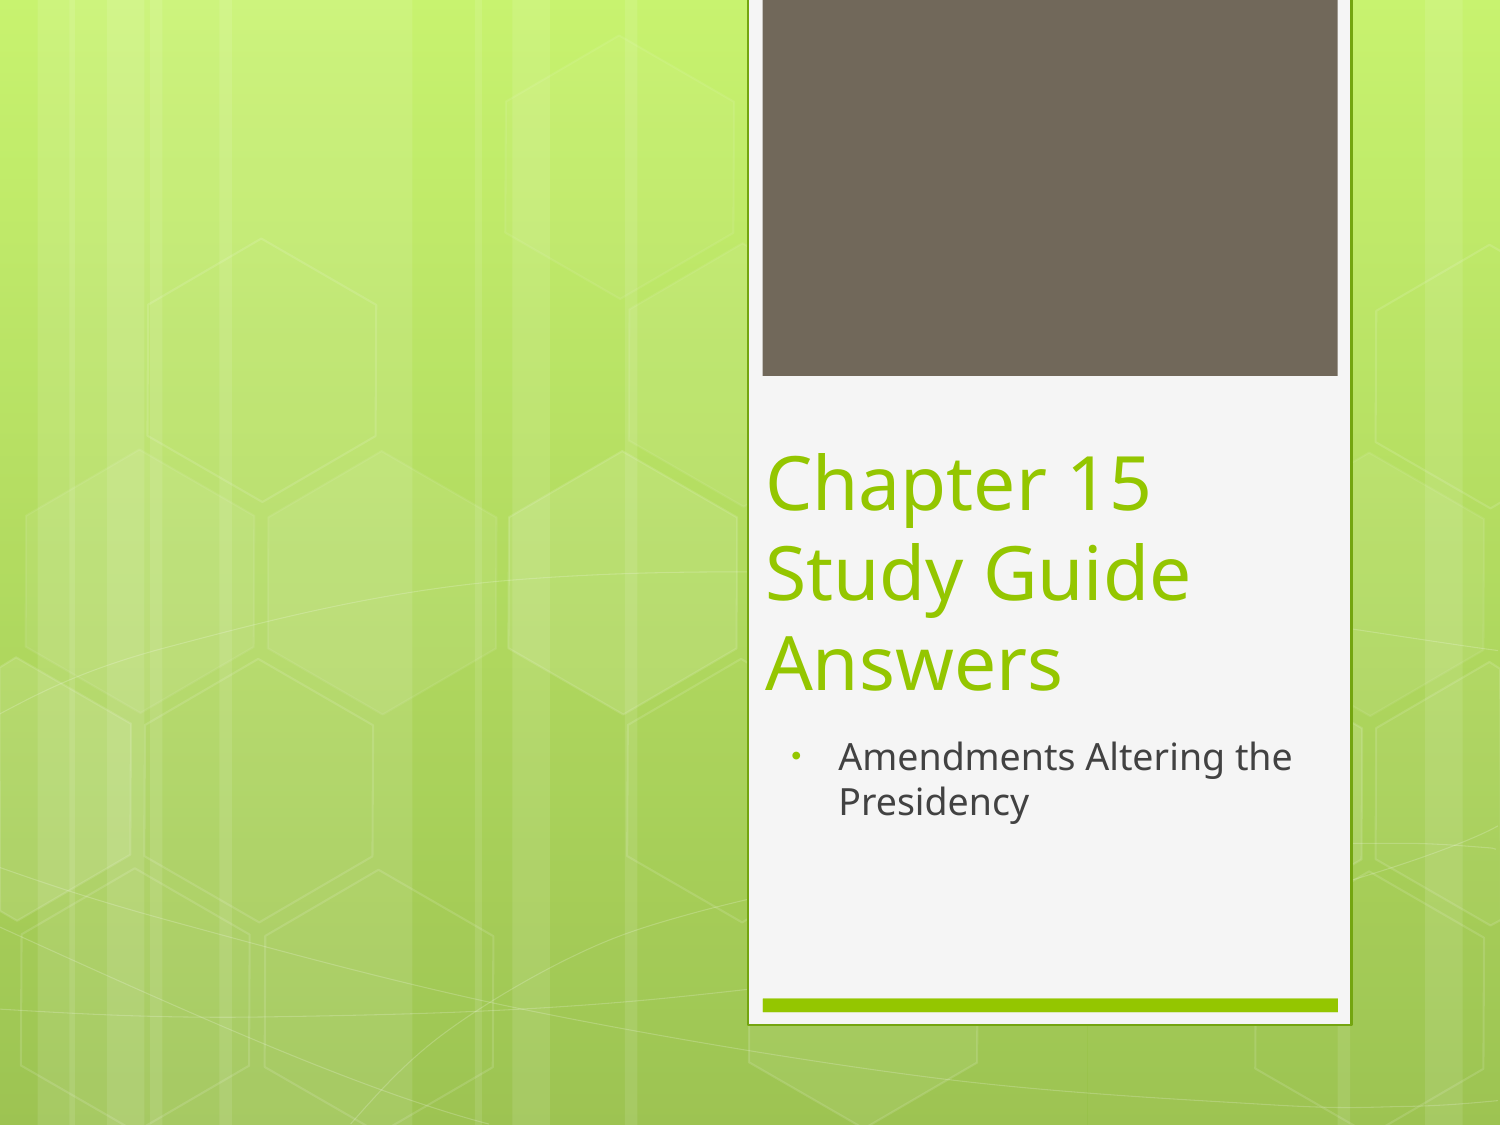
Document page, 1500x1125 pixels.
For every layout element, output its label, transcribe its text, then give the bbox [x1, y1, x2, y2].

subtitle Amendments Altering the Presidency [776, 725, 1320, 933]
title Chapter 15 Study Guide Answers [750, 399, 1350, 713]
